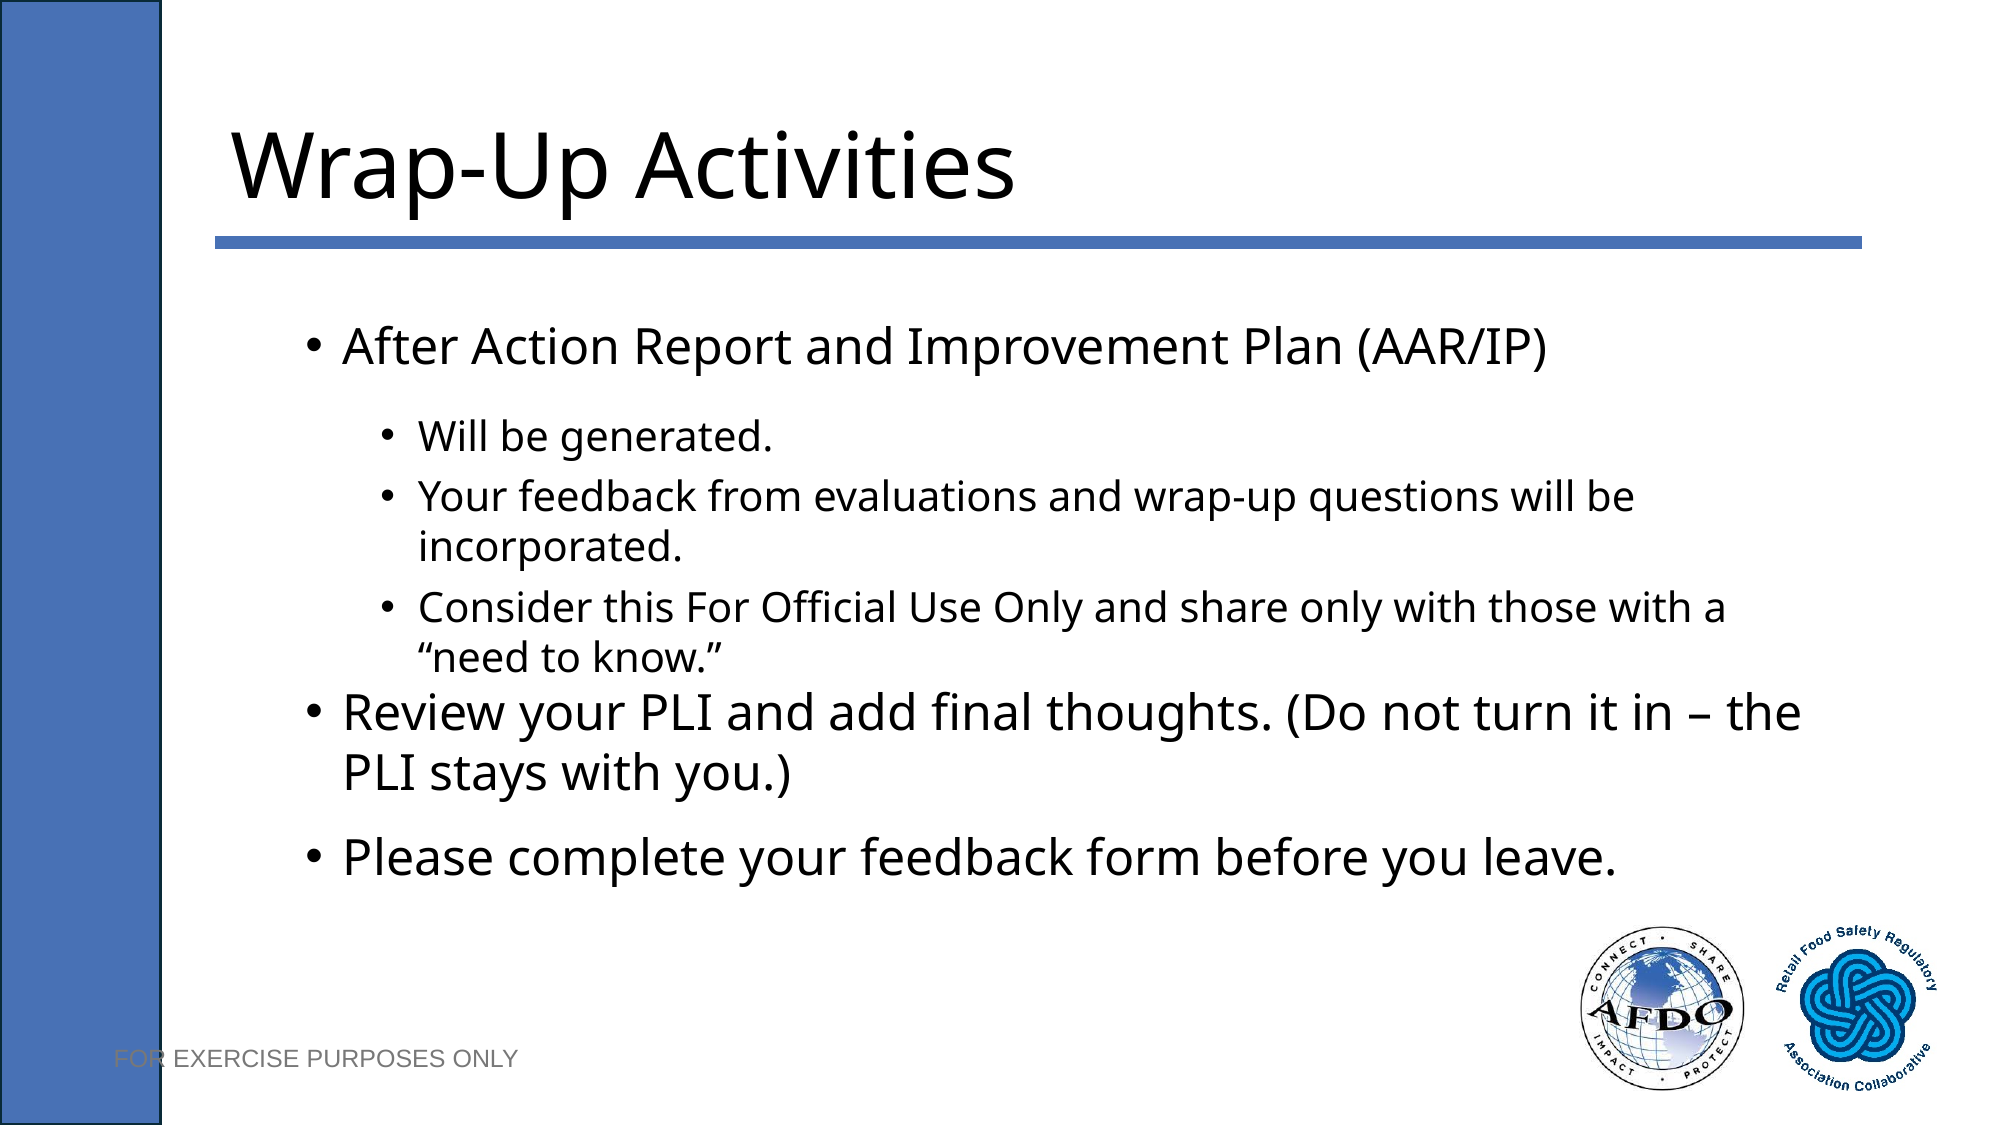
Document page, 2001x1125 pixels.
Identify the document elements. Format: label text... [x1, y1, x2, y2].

title Wrap-Up Activities [215, 110, 1863, 227]
footer FOR EXERCISE PURPOSES ONLY [0, 1042, 634, 1103]
picture [1776, 925, 1937, 1091]
picture [1579, 935, 1745, 1091]
list After Action Report and Improvement Plan (AAR/IP) Will be generated. Your feedback from evaluations and wrap-up questions will be incorporated. Consider this For Official Use Only and share only with those with a “need to know.” Review your PLI and add final thoughts. (Do not turn it in – the PLI stays with you.) Please complete your feedback form before you leave. [215, 306, 1863, 935]
